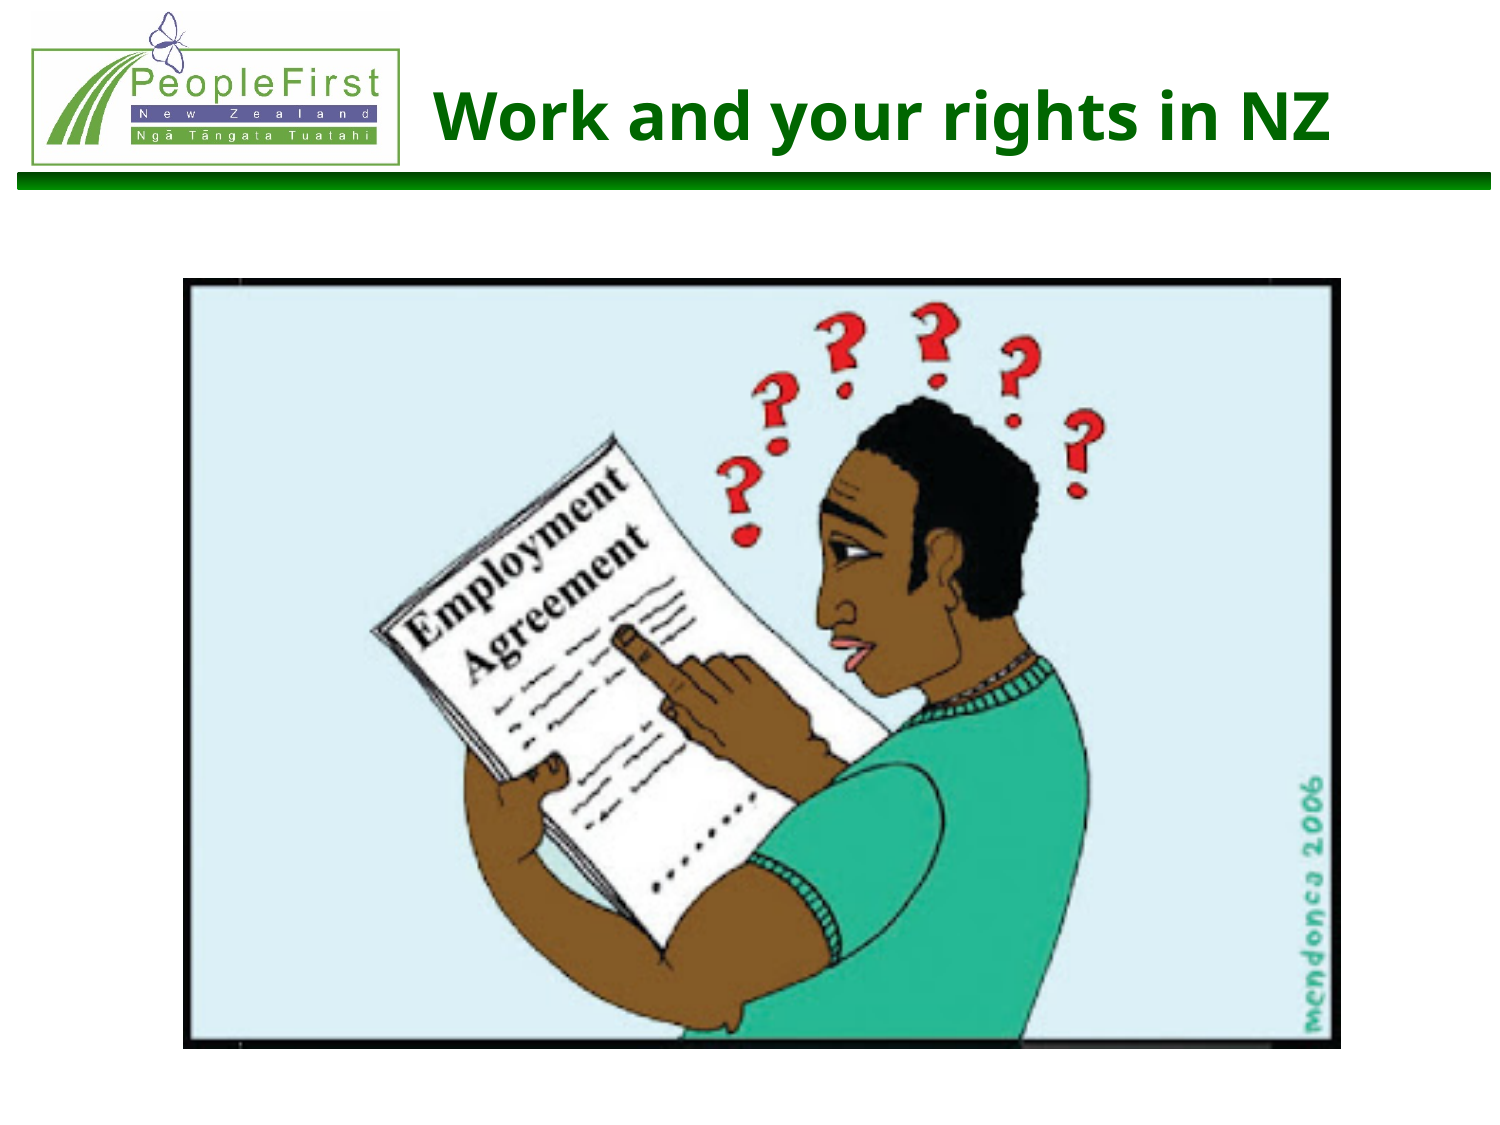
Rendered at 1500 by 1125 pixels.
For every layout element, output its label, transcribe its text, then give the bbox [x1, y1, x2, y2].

picture [31, 11, 400, 166]
picture [182, 278, 1341, 1050]
title Work and your rights in NZ [419, 66, 1491, 145]
